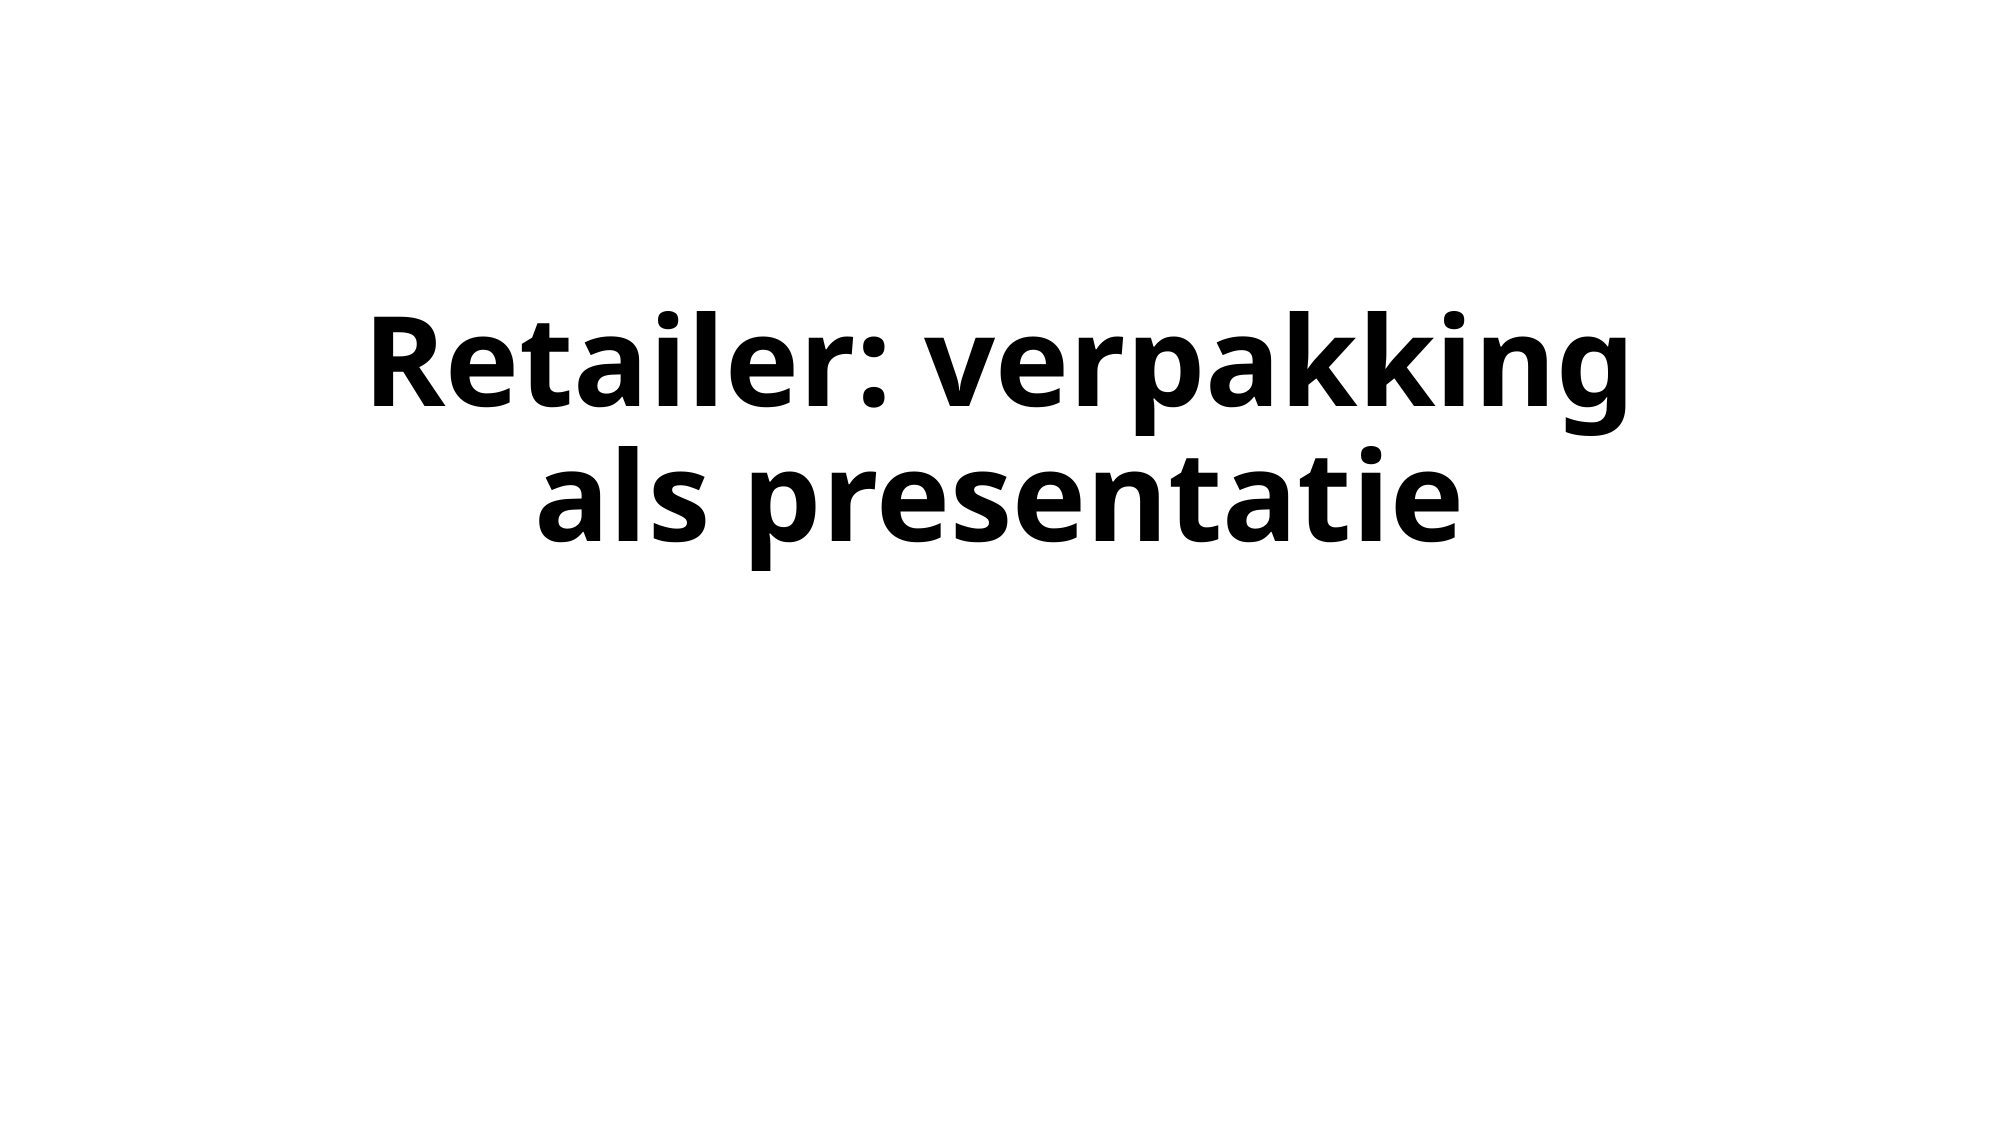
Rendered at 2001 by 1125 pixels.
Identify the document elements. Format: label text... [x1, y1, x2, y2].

title Retailer: verpakking als presentatie [249, 184, 1750, 576]
